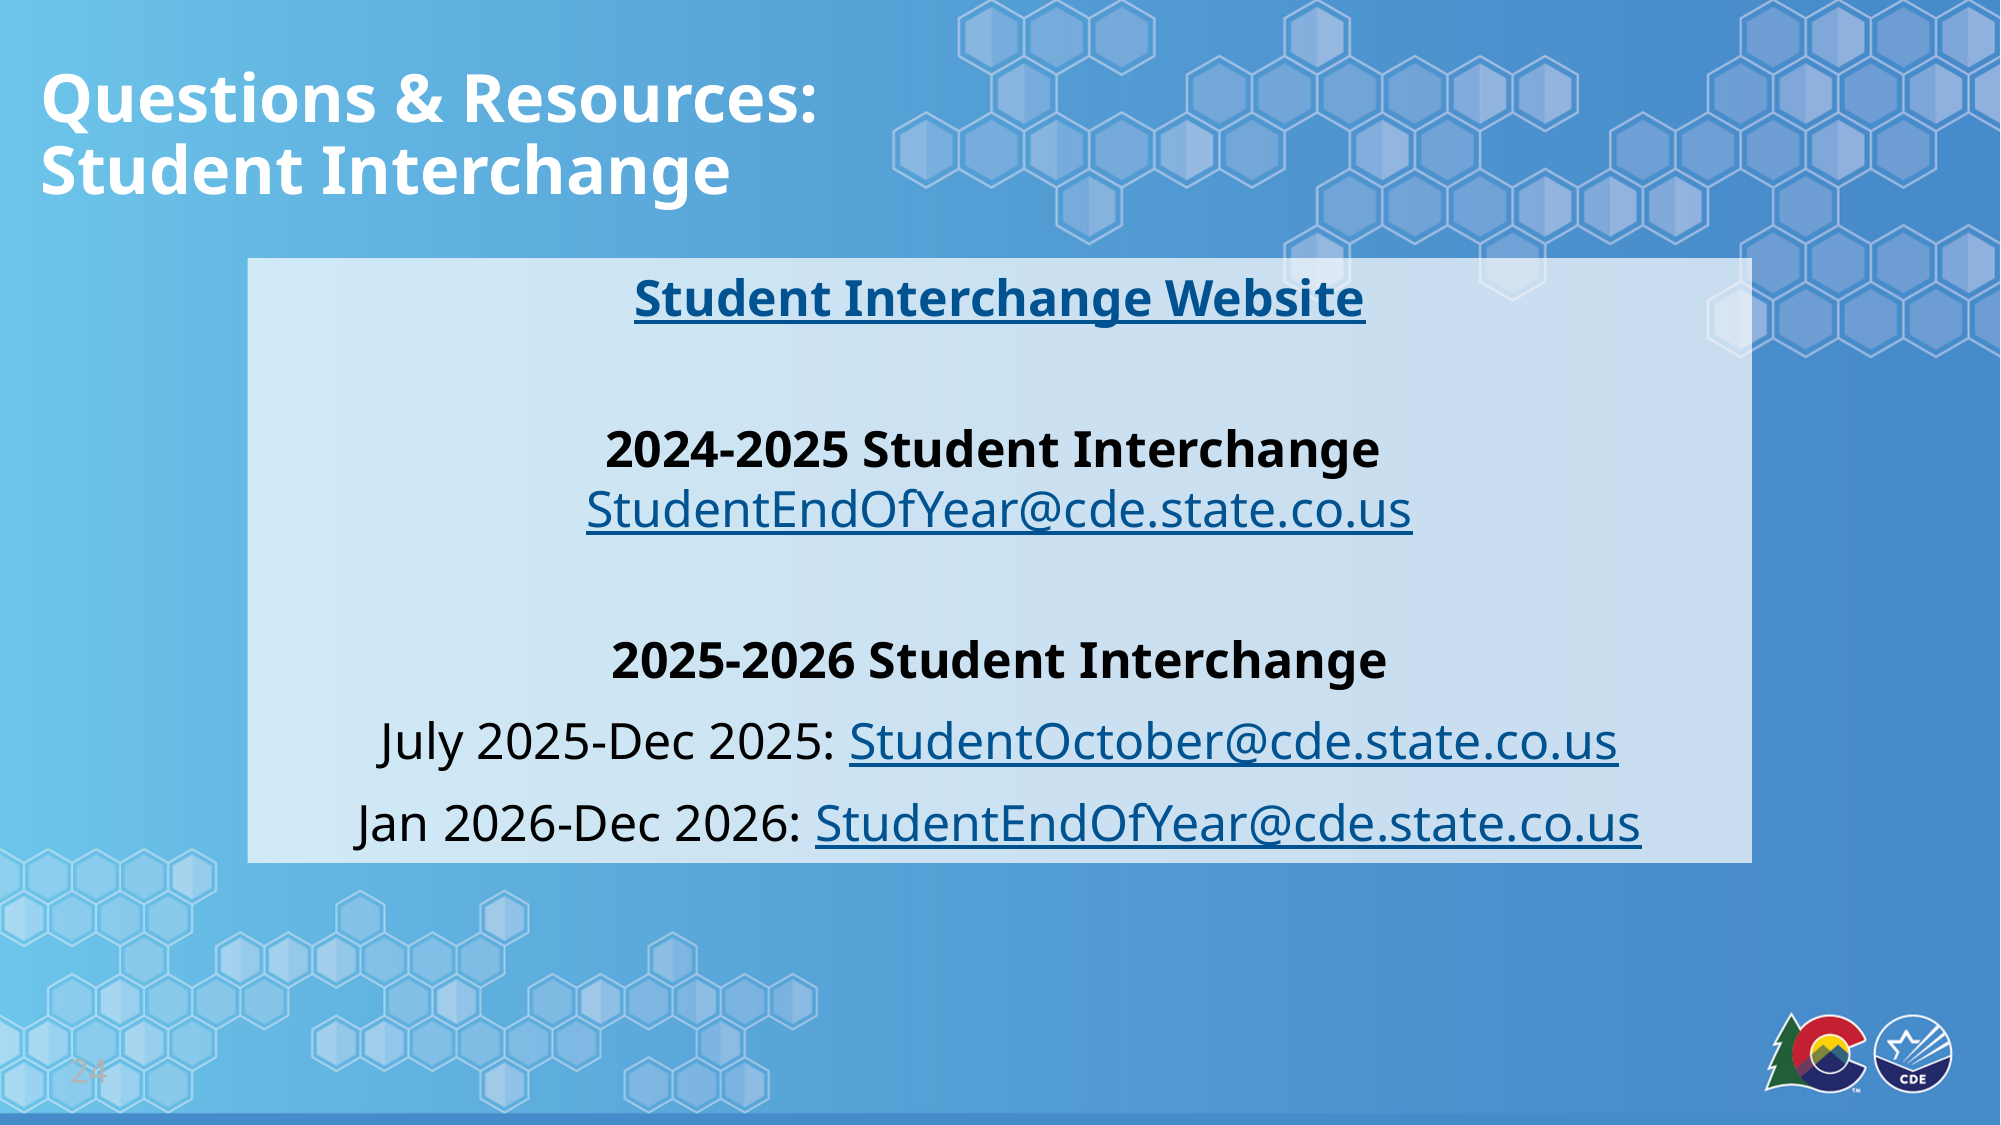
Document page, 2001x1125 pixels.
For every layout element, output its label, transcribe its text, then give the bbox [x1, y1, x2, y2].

list Student Interchange Website 2024-2025 Student Interchange StudentEndOfYear@cde.state.co.us 2025-2026 Student Interchange July 2025-Dec 2025: StudentOctober@cde.state.co.us Jan 2026-Dec 2026: StudentEndOfYear@cde.state.co.us [247, 258, 1752, 863]
slide_number 24 [54, 1042, 191, 1103]
picture [0, 0, 2001, 1125]
title Questions & Resources: Student Interchange [25, 38, 896, 236]
